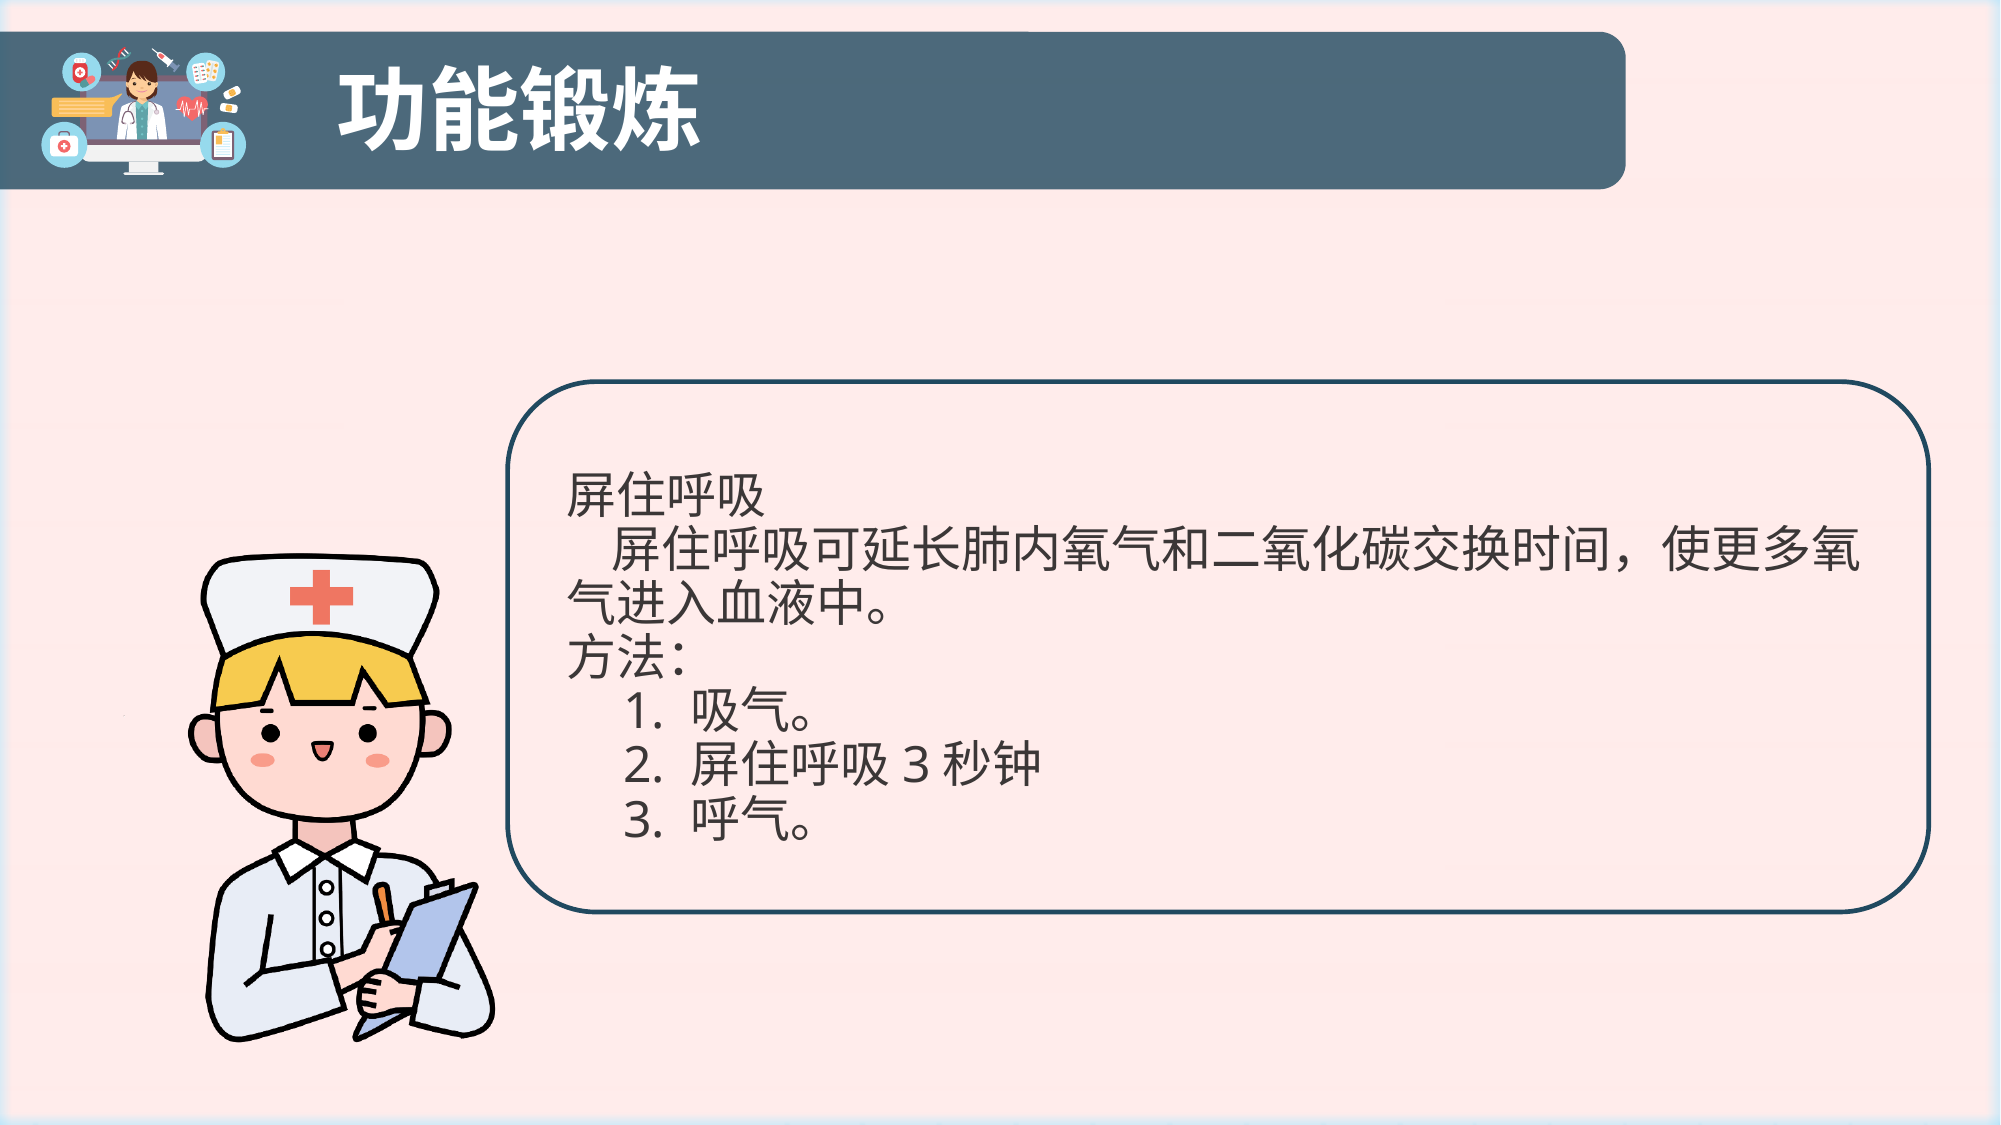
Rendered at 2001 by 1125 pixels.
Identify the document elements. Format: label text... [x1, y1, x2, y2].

text_box 屏住呼吸 屏住呼吸可延长肺内氧气和二氧化碳交换时间，使更多氧气进入血液中。 方法： 1. 吸气。 2. 屏住呼吸3秒钟 3. 呼气。 [551, 462, 1902, 894]
text_box [800, 894, 1896, 914]
picture [0, 5, 1989, 1125]
text_box [3, 1, 1995, 1120]
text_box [41, 46, 246, 175]
text_box [0, 0, 2000, 1125]
text_box 功能锻炼 [321, 44, 1034, 170]
text_box [0, 30, 1627, 191]
text_box [506, 380, 1930, 889]
